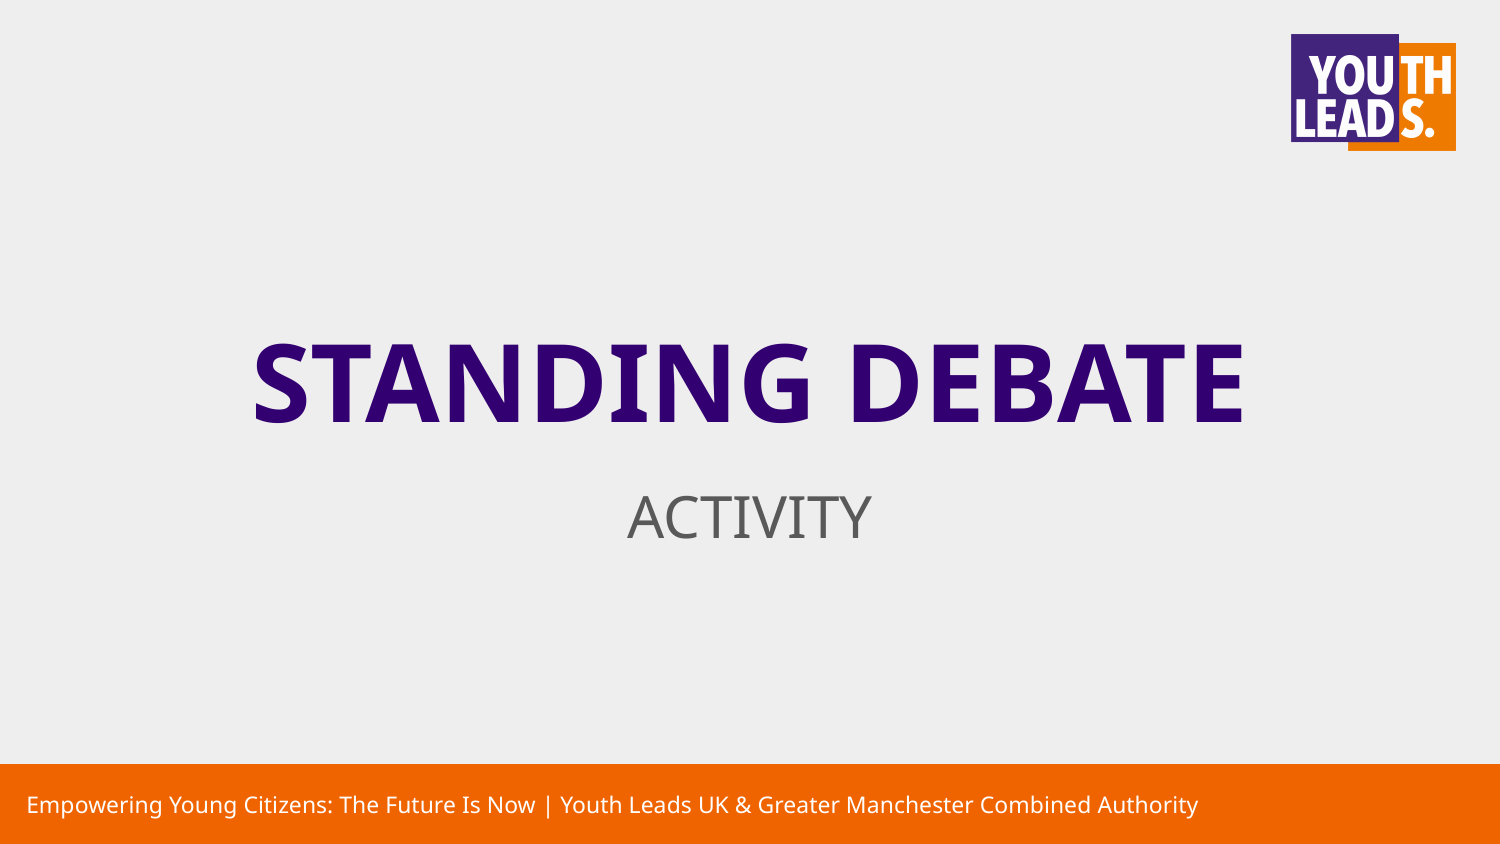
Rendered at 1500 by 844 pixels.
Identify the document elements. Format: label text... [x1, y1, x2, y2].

picture [1291, 34, 1456, 151]
subtitle ACTIVITY [51, 464, 1449, 595]
title STANDING DEBATE [51, 122, 1449, 459]
